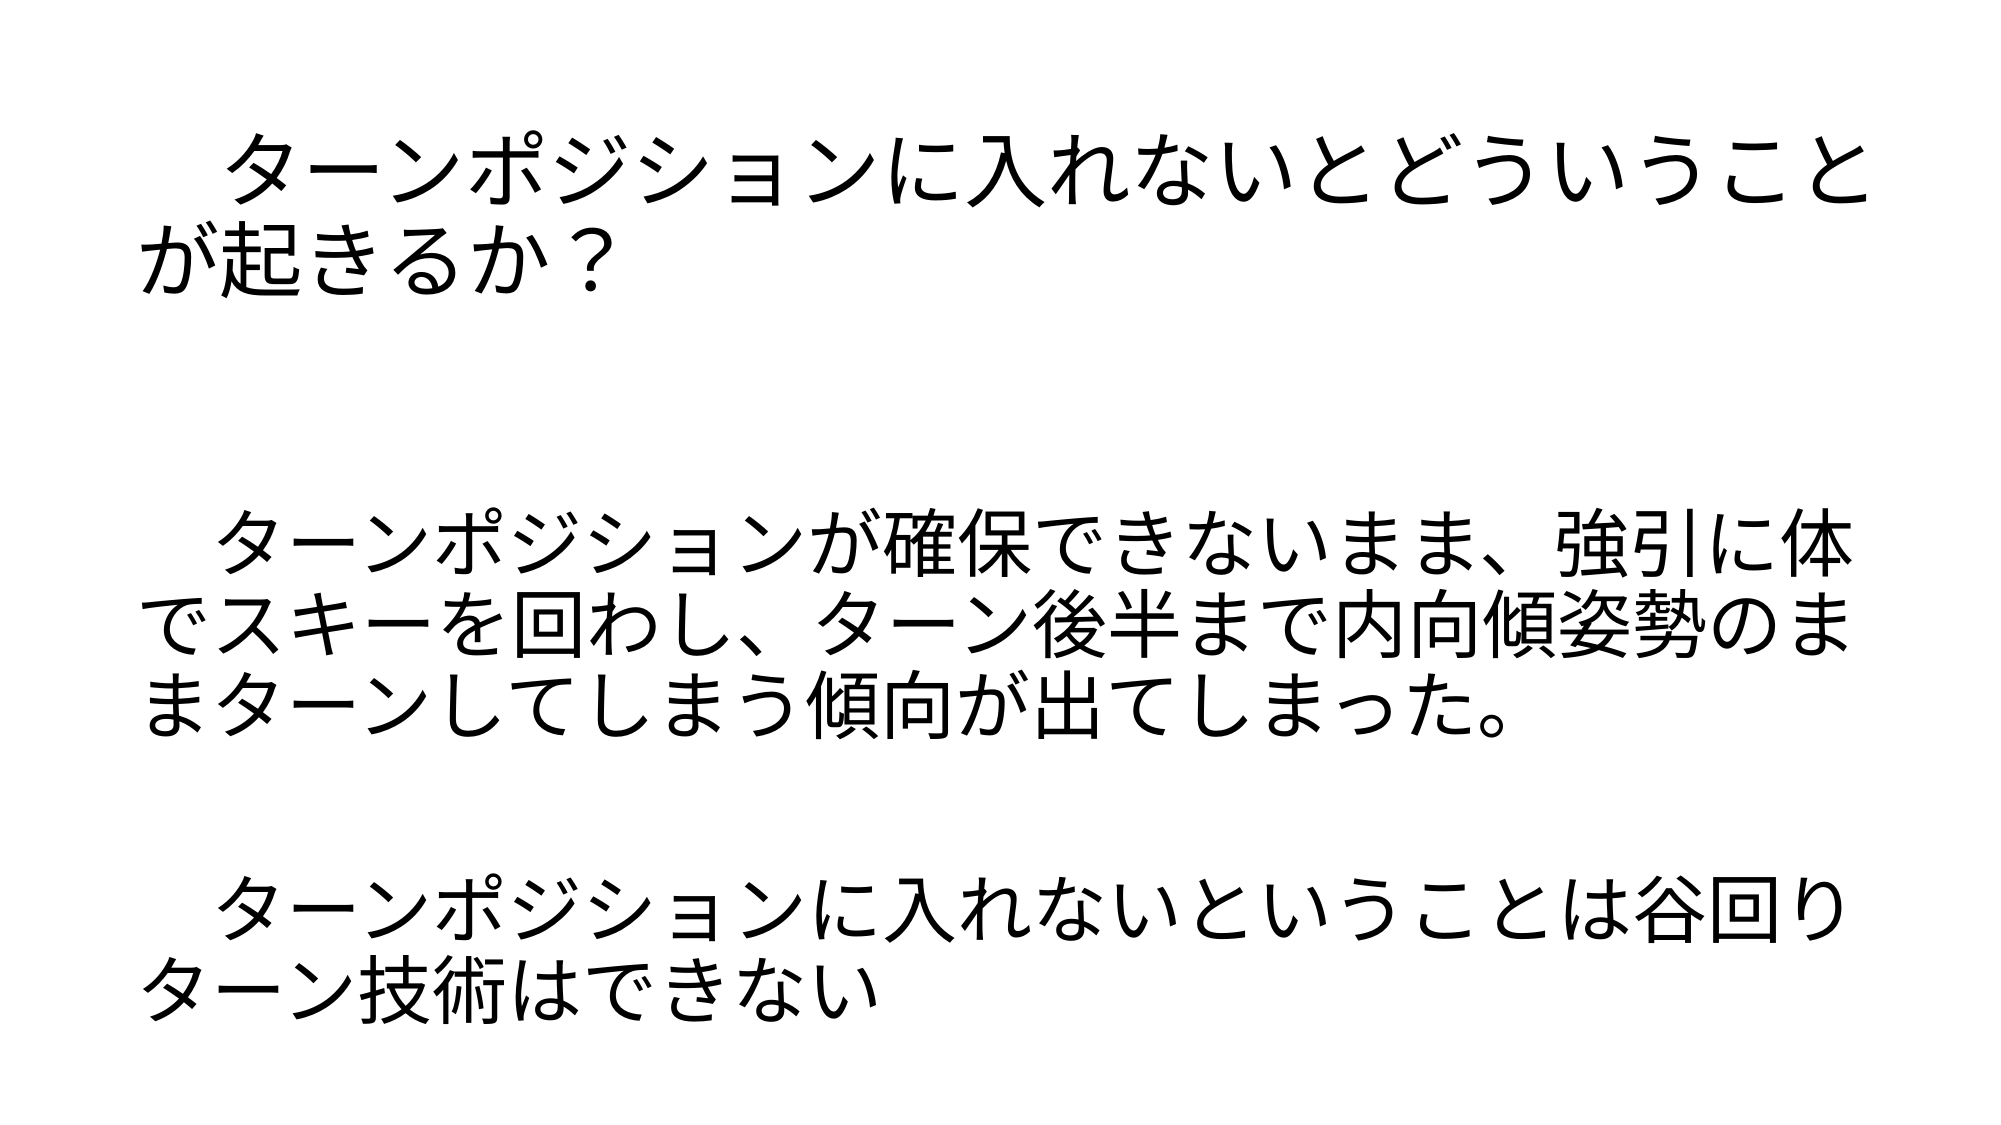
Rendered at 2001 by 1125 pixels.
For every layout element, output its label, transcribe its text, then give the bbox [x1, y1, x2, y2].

list ターンポジションが確保できないまま、強引に体でスキーを回わし、ターン後半まで内向傾姿勢のままターンしてしまう傾向が出てしまった。 ターンポジションに入れないということは谷回りターン技術はできない [121, 499, 1892, 1071]
title ターンポジションに入れないとどういうことが起きるか？ [121, 109, 1925, 330]
